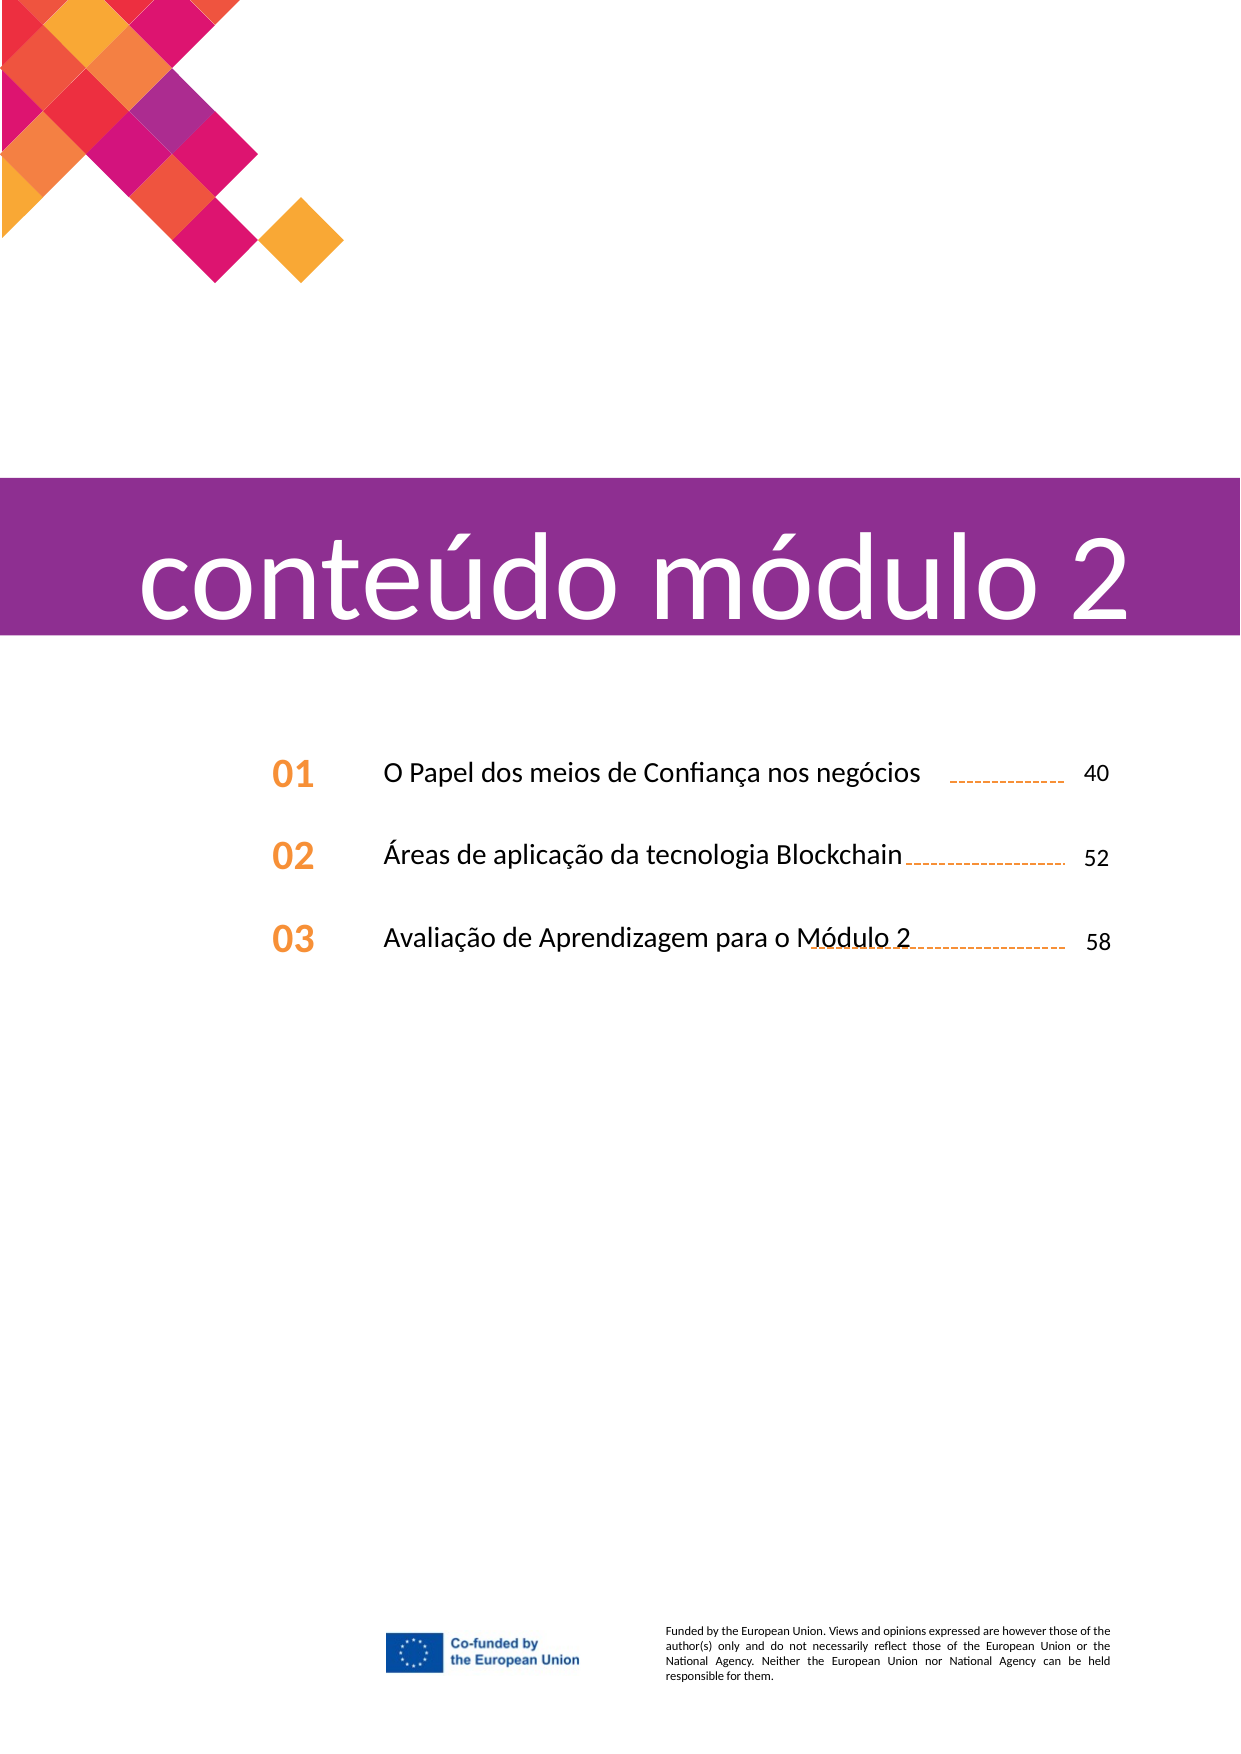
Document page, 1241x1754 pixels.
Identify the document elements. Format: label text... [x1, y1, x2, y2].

text_box 58 [1051, 912, 1127, 970]
text_box 40 [1050, 742, 1125, 800]
text_box 52 [1050, 828, 1125, 886]
list Avaliação de Aprendizagem para o Módulo 2 [368, 906, 951, 965]
text_box conteúdo módulo 2 [123, 486, 1175, 647]
list Áreas de aplicação da tecnologia Blockchain [368, 824, 951, 882]
picture [386, 1630, 581, 1676]
list 02 [240, 824, 347, 882]
list O Papel dos meios de Confiança nos negócios [368, 742, 1021, 800]
list 01 [240, 742, 347, 800]
list 03 [240, 906, 347, 965]
